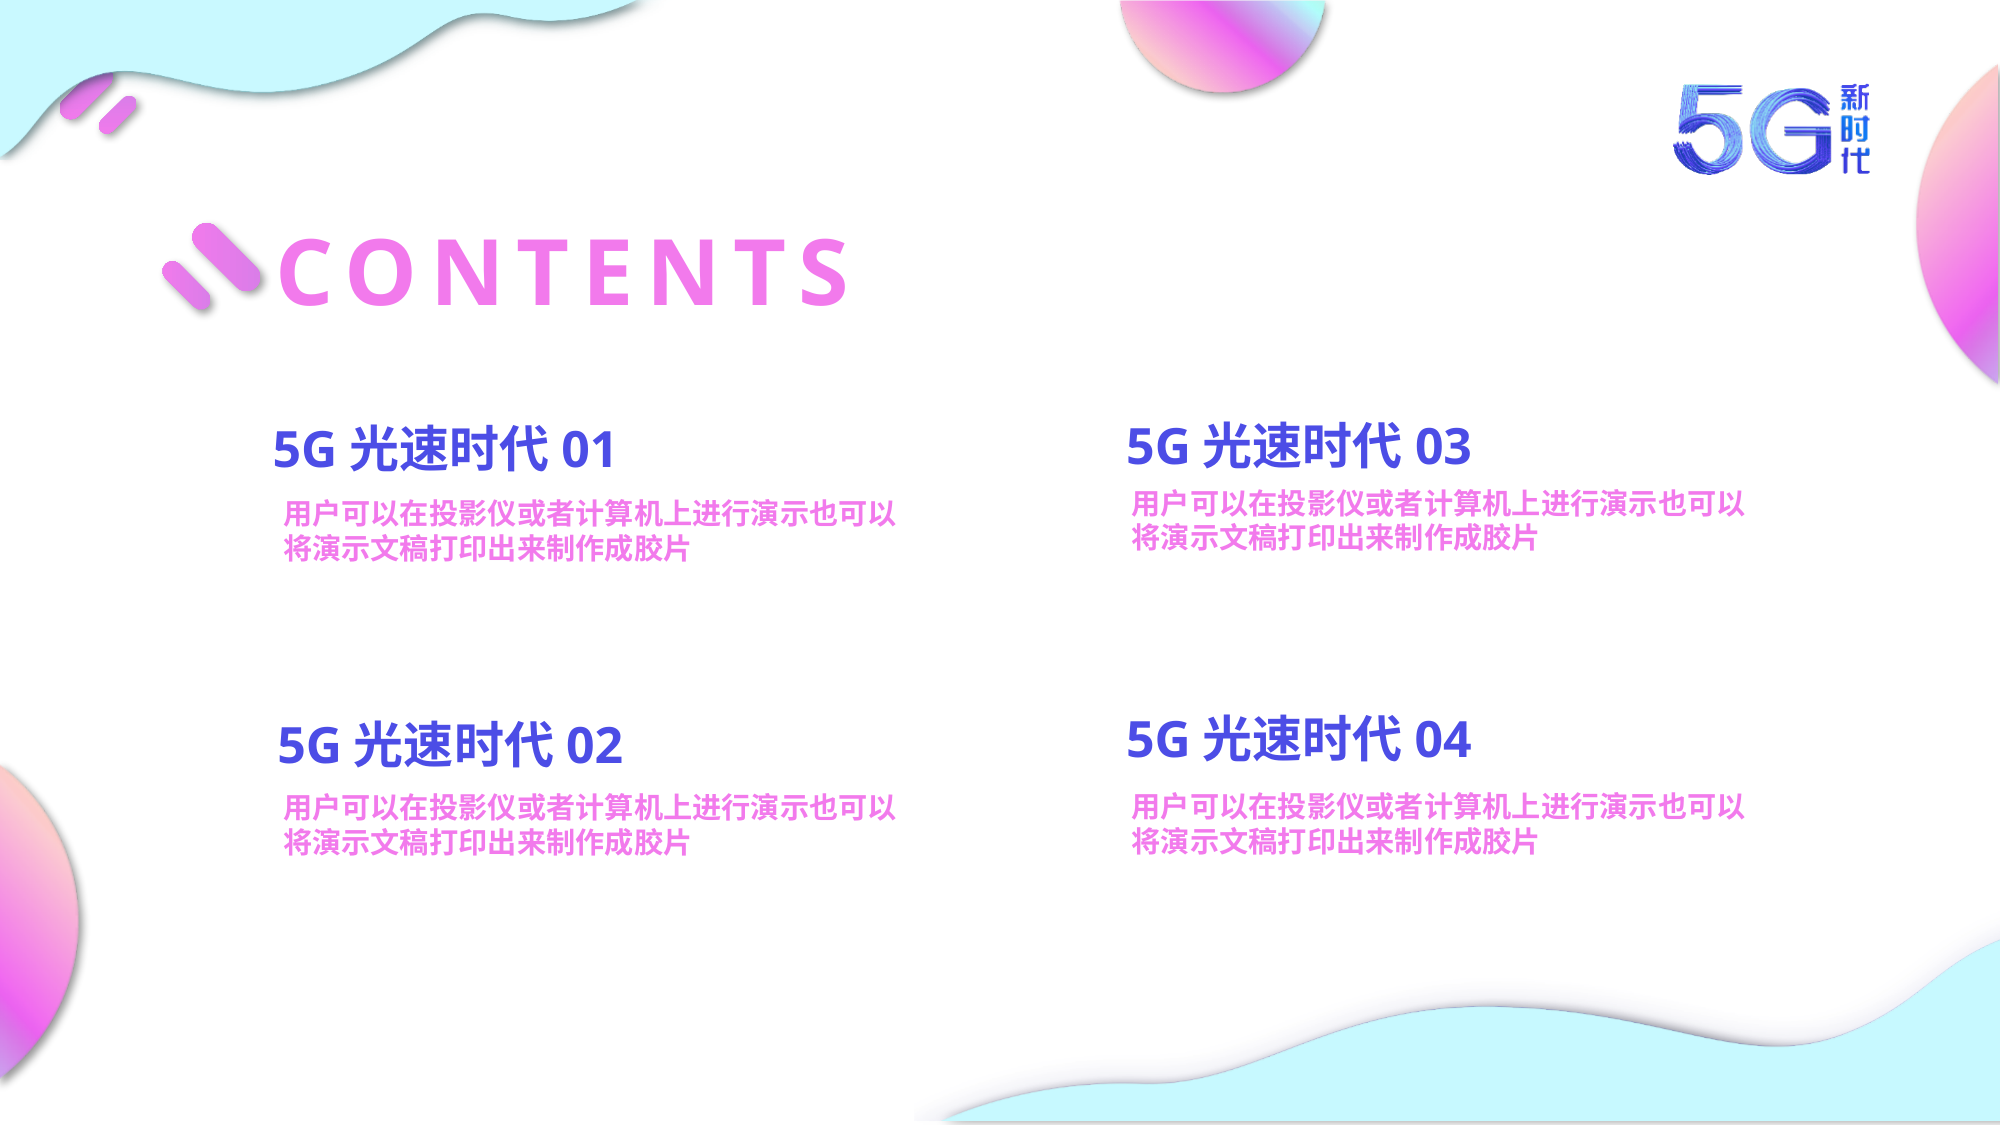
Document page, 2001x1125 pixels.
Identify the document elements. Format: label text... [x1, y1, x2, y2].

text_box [176, 214, 241, 316]
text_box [1047, 700, 1481, 779]
text_box 用户可以在投影仪或者计算机上进行演示也可以将演示文稿打印出来制作成胶片 [268, 487, 915, 608]
picture [1111, 0, 1331, 160]
picture [914, 906, 2000, 1125]
text_box CONTENTS [261, 206, 915, 331]
text_box 用户可以在投影仪或者计算机上进行演示也可以将演示文稿打印出来制作成胶片 [1116, 477, 1763, 598]
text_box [193, 410, 628, 488]
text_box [1047, 406, 1482, 483]
text_box 用户可以在投影仪或者计算机上进行演示也可以将演示文稿打印出来制作成胶片 [268, 781, 915, 902]
text_box 用户可以在投影仪或者计算机上进行演示也可以将演示文稿打印出来制作成胶片 [1116, 780, 1763, 901]
picture [0, 0, 842, 160]
picture [1665, 29, 2000, 428]
picture [0, 727, 121, 1125]
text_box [196, 706, 633, 782]
